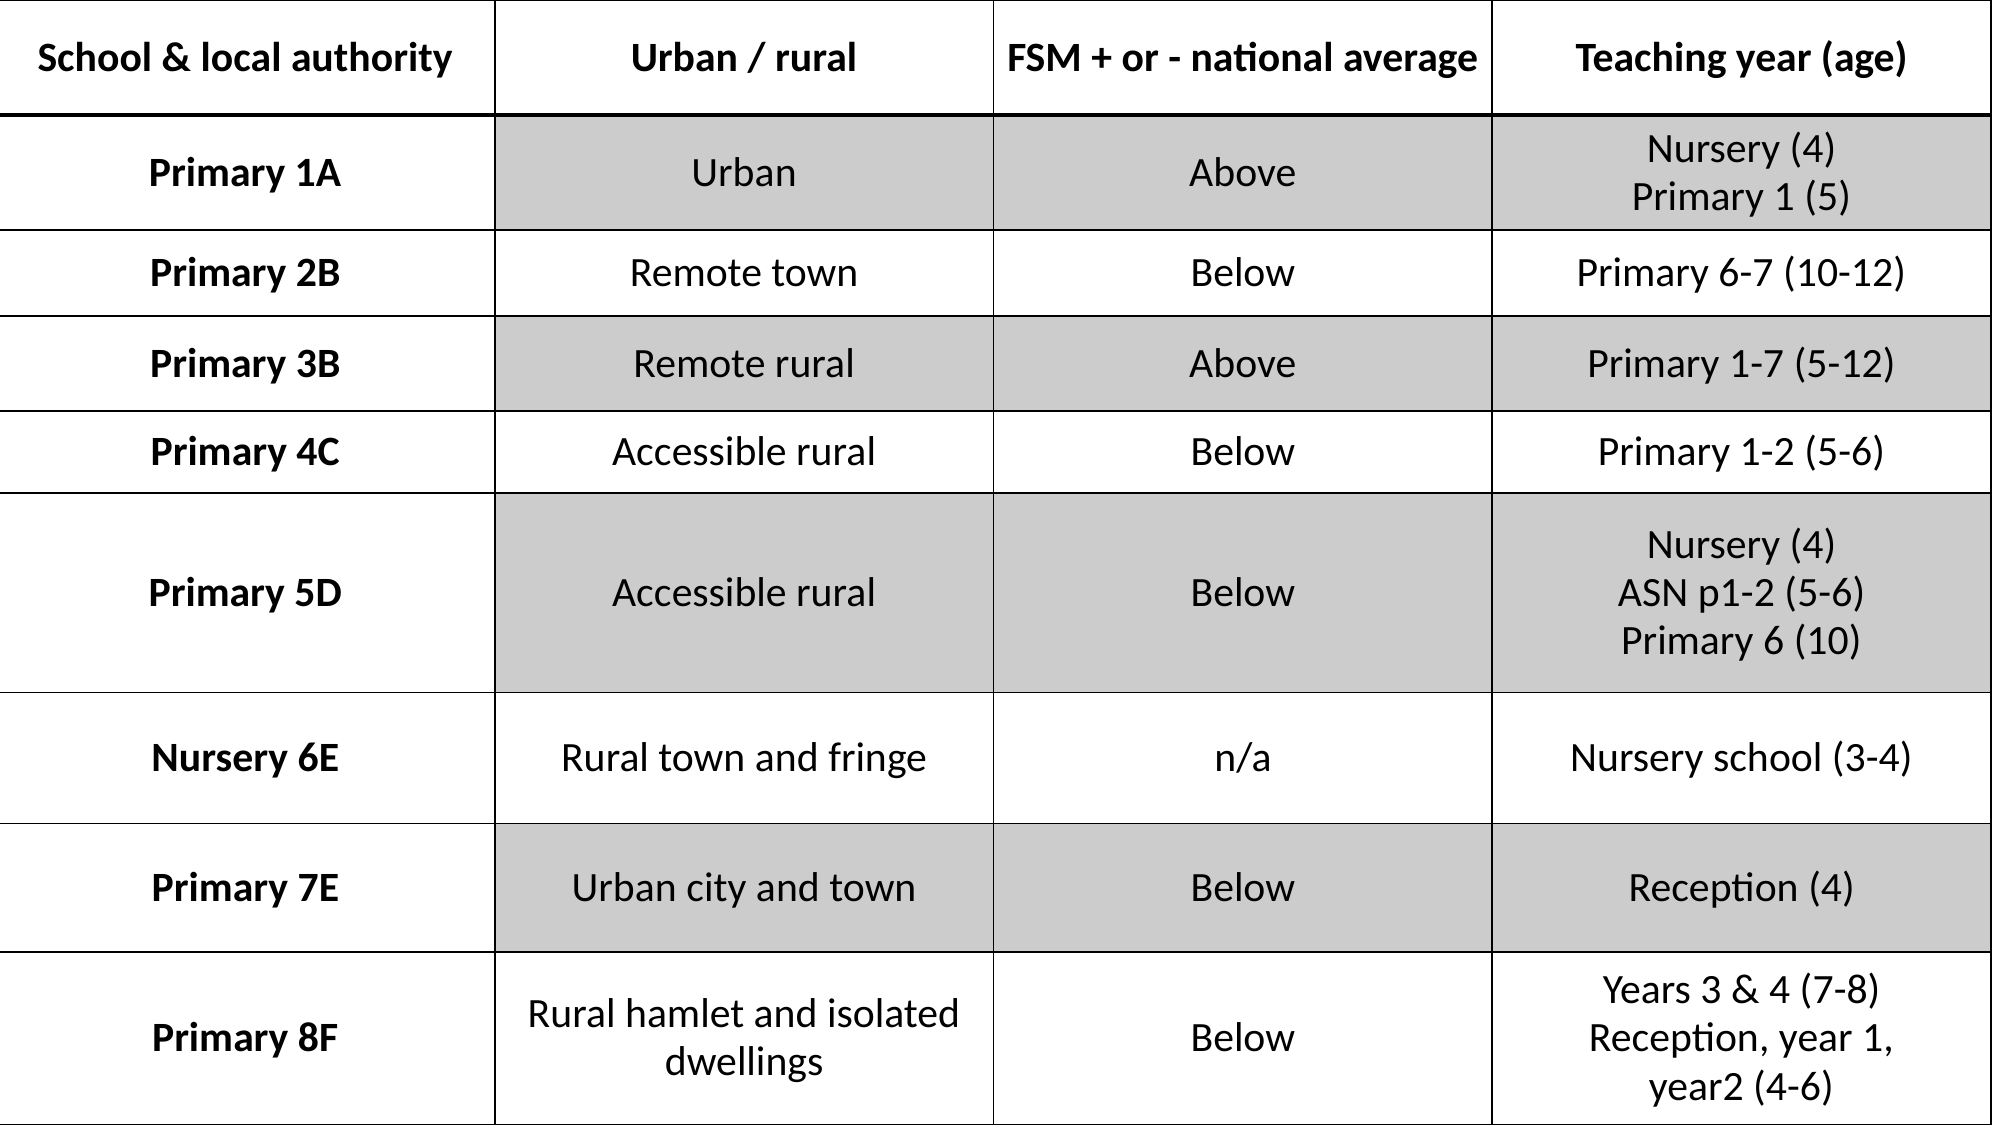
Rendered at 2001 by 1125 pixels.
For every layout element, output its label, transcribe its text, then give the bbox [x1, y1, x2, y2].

table_cell n/a [994, 693, 1491, 823]
table_cell Below [994, 231, 1491, 315]
table_header FSM + or - national average [994, 1, 1491, 113]
table_header Urban / rural [496, 1, 993, 113]
table_cell Urban [496, 117, 993, 229]
table_cell Primary 3B [0, 317, 494, 410]
table_cell Nursery school (3-4) [1493, 693, 1990, 823]
table_cell Below [994, 824, 1491, 951]
table_cell Primary 6-7 (10-12) [1493, 231, 1990, 315]
table_cell Above [994, 317, 1491, 410]
table_cell Nursery 6E [0, 693, 494, 823]
table_cell Primary 1-2 (5-6) [1493, 412, 1990, 492]
table_cell Primary 2B [0, 231, 494, 315]
table_cell Remote rural [496, 317, 993, 410]
table_cell Nursery (4) Primary 1 (5) [1493, 117, 1990, 229]
table_cell Reception (4) [1493, 824, 1990, 951]
table_cell Nursery (4) ASN p1-2 (5-6) Primary 6 (10) [1493, 494, 1990, 692]
table_cell Primary 1A [0, 117, 494, 229]
table_cell Rural town and fringe [496, 693, 993, 823]
table_cell Rural hamlet and isolated dwellings [496, 953, 993, 1124]
table_cell Primary 7E [0, 824, 494, 951]
table_cell Below [994, 953, 1491, 1124]
table_cell Below [994, 412, 1491, 492]
table_cell Primary 8F [0, 953, 494, 1124]
table_cell Primary 5D [0, 494, 494, 692]
table_cell Accessible rural [496, 494, 993, 692]
table_cell Remote town [496, 231, 993, 315]
table_cell Below [994, 494, 1491, 692]
table_cell Accessible rural [496, 412, 993, 492]
table_cell Years 3 & 4 (7-8) Reception, year 1, year2 (4-6) [1493, 953, 1990, 1124]
table_cell Primary 1-7 (5-12) [1493, 317, 1990, 410]
table_header School & local authority [0, 1, 494, 113]
table_cell Urban city and town [496, 824, 993, 951]
table_cell Above [994, 117, 1491, 229]
table_header Teaching year (age) [1493, 1, 1990, 113]
table_cell Primary 4C [0, 412, 494, 492]
